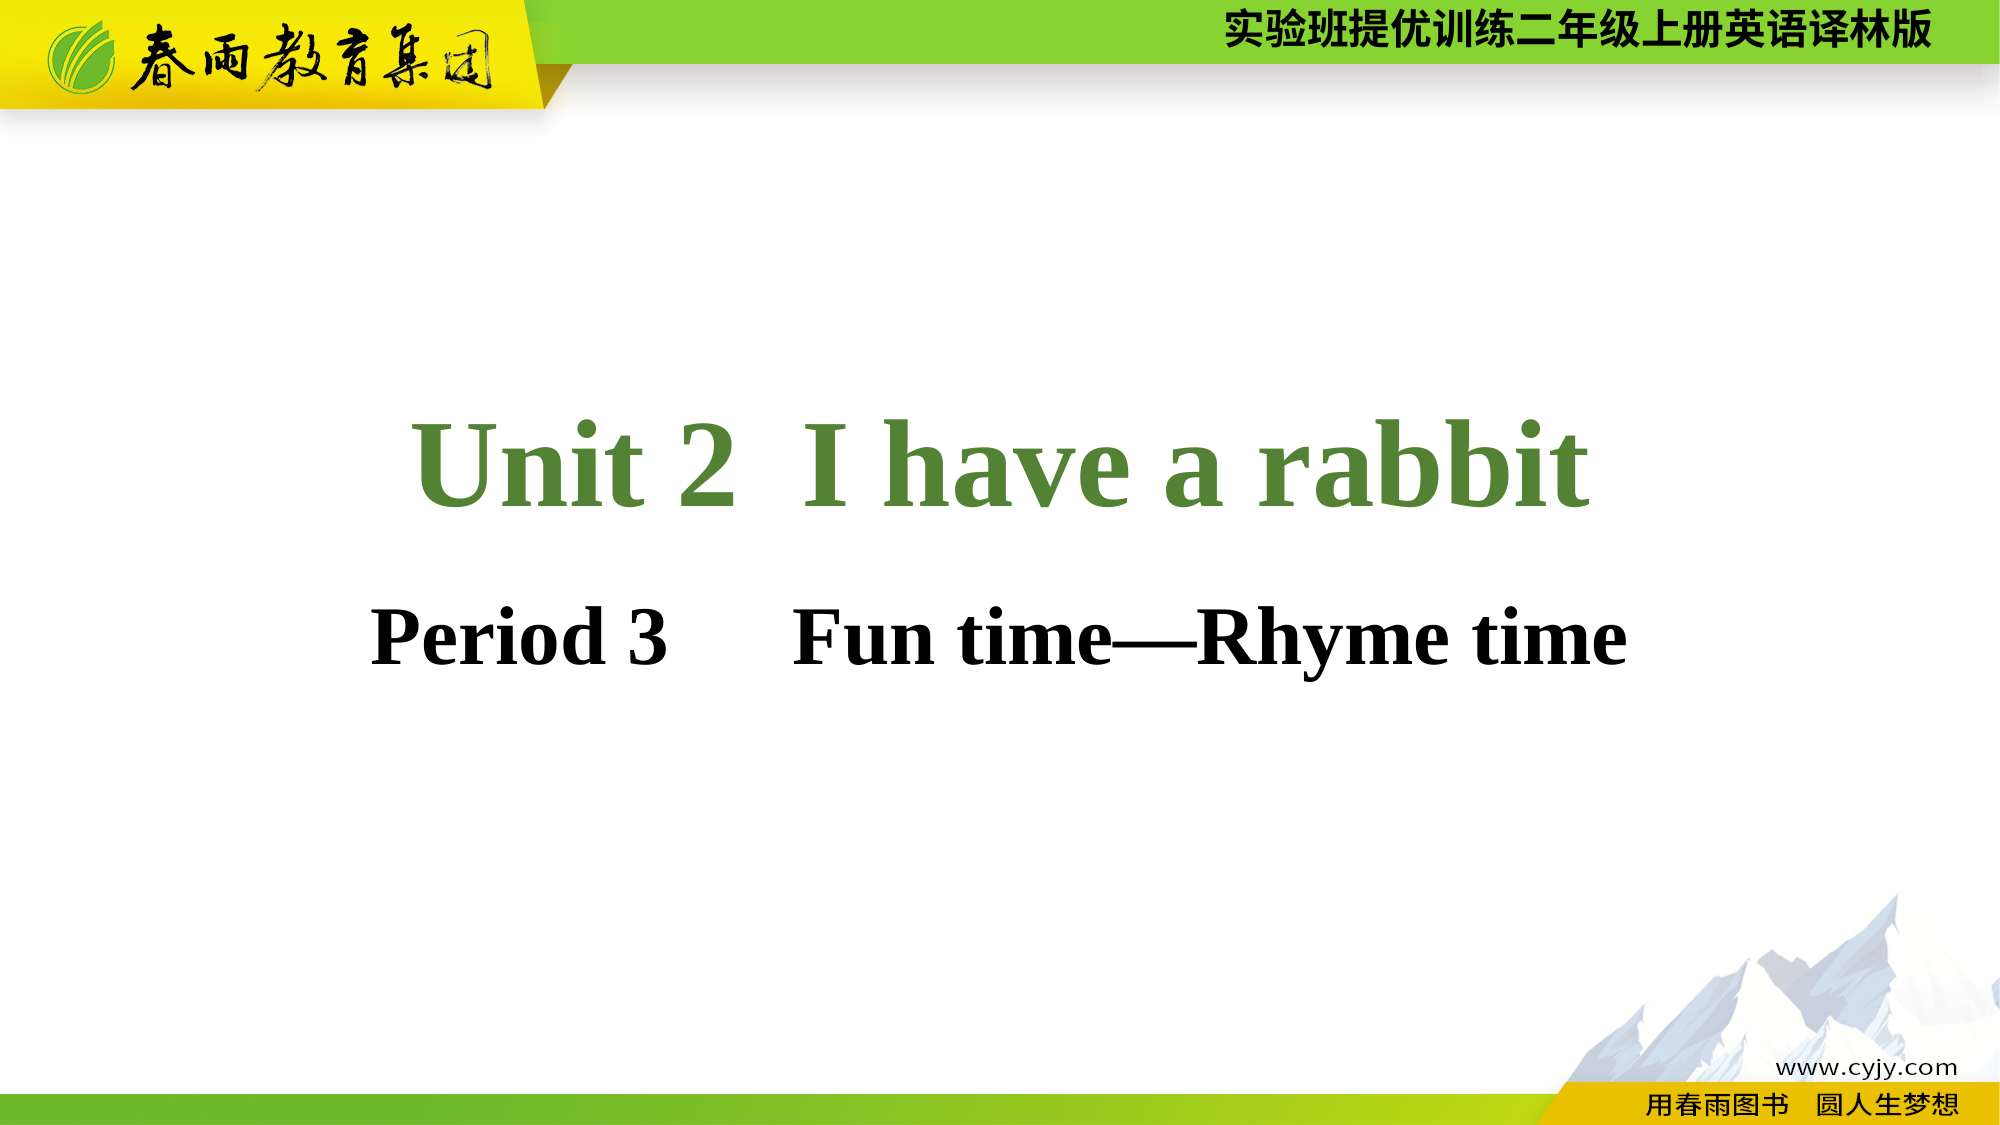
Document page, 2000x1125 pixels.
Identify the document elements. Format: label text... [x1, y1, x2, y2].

picture [0, 0, 2000, 298]
picture [0, 689, 2000, 1125]
text_box Unit 2 I have a rabbit Period 3 Fun time—Rhyme time [0, 298, 2000, 689]
